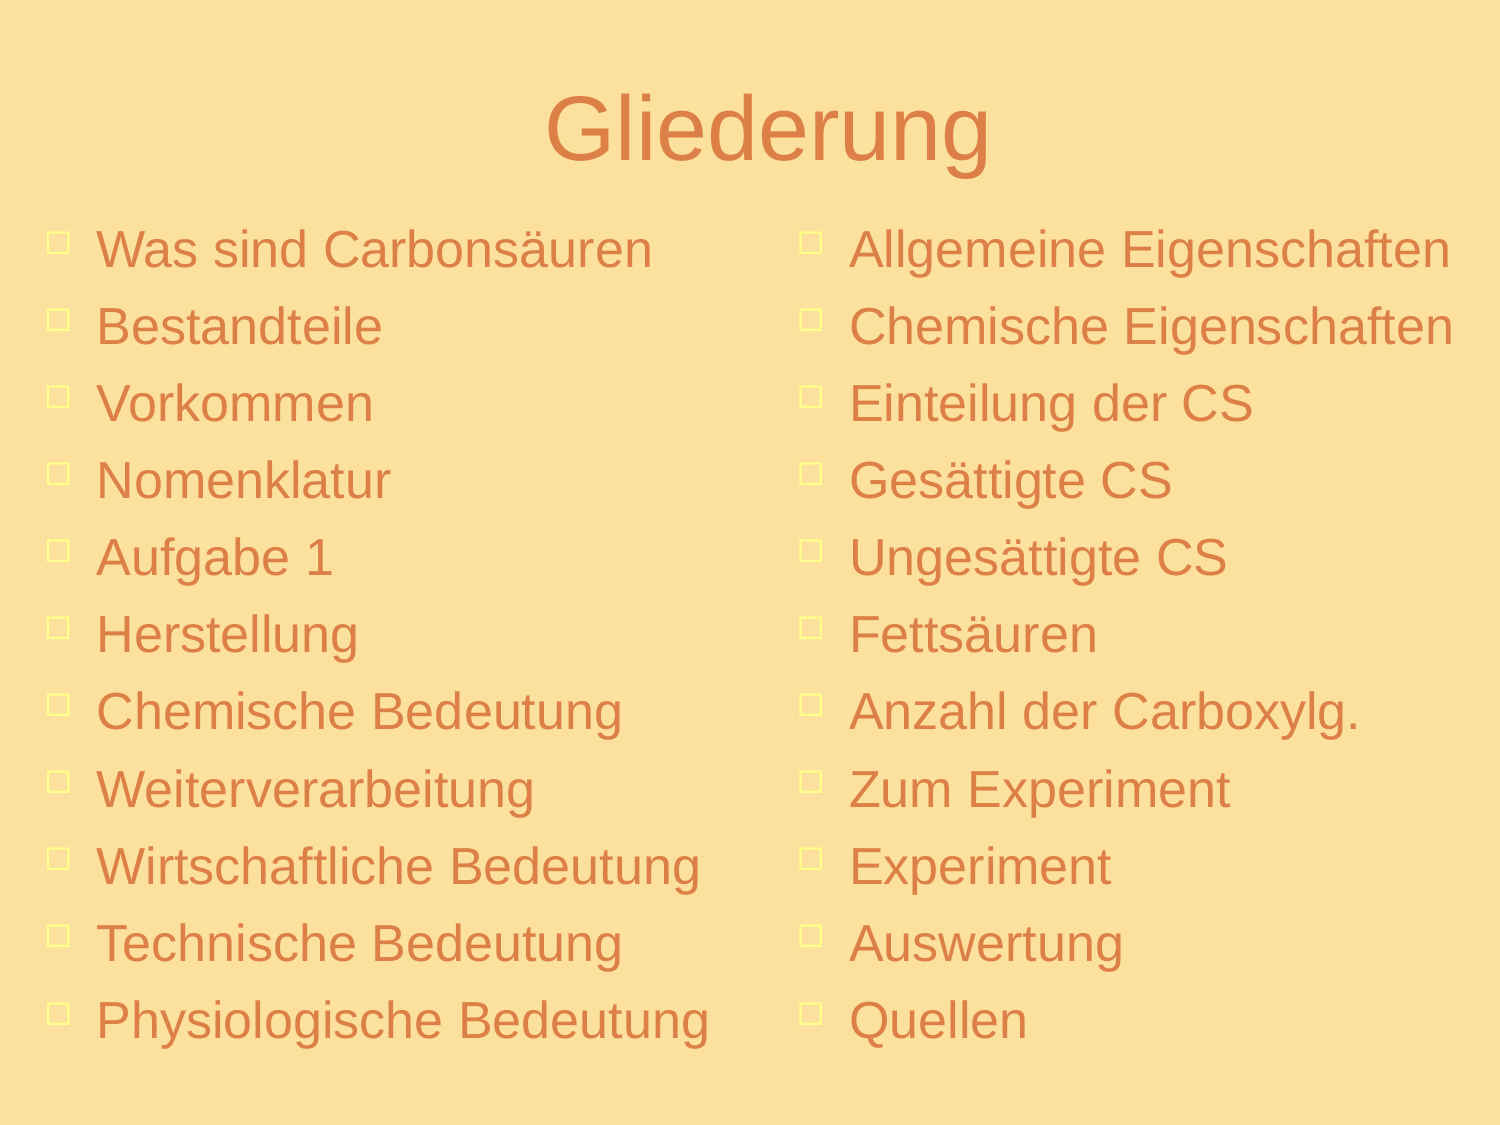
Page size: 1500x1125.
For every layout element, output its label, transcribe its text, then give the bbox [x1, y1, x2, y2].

title Gliederung [100, 42, 1438, 206]
list Allgemeine Eigenschaften Chemische Eigenschaften Einteilung der CS Gesättigte CS Ungesättigte CS Fettsäuren Anzahl der Carboxylg. Zum Experiment Experiment Auswertung Quellen [781, 207, 1483, 1125]
list Was sind Carbonsäuren Bestandteile Vorkommen Nomenklatur Aufgabe 1 Herstellung Chemische Bedeutung Weiterverarbeitung Wirtschaftliche Bedeutung Technische Bedeutung Physiologische Bedeutung [29, 207, 757, 1125]
